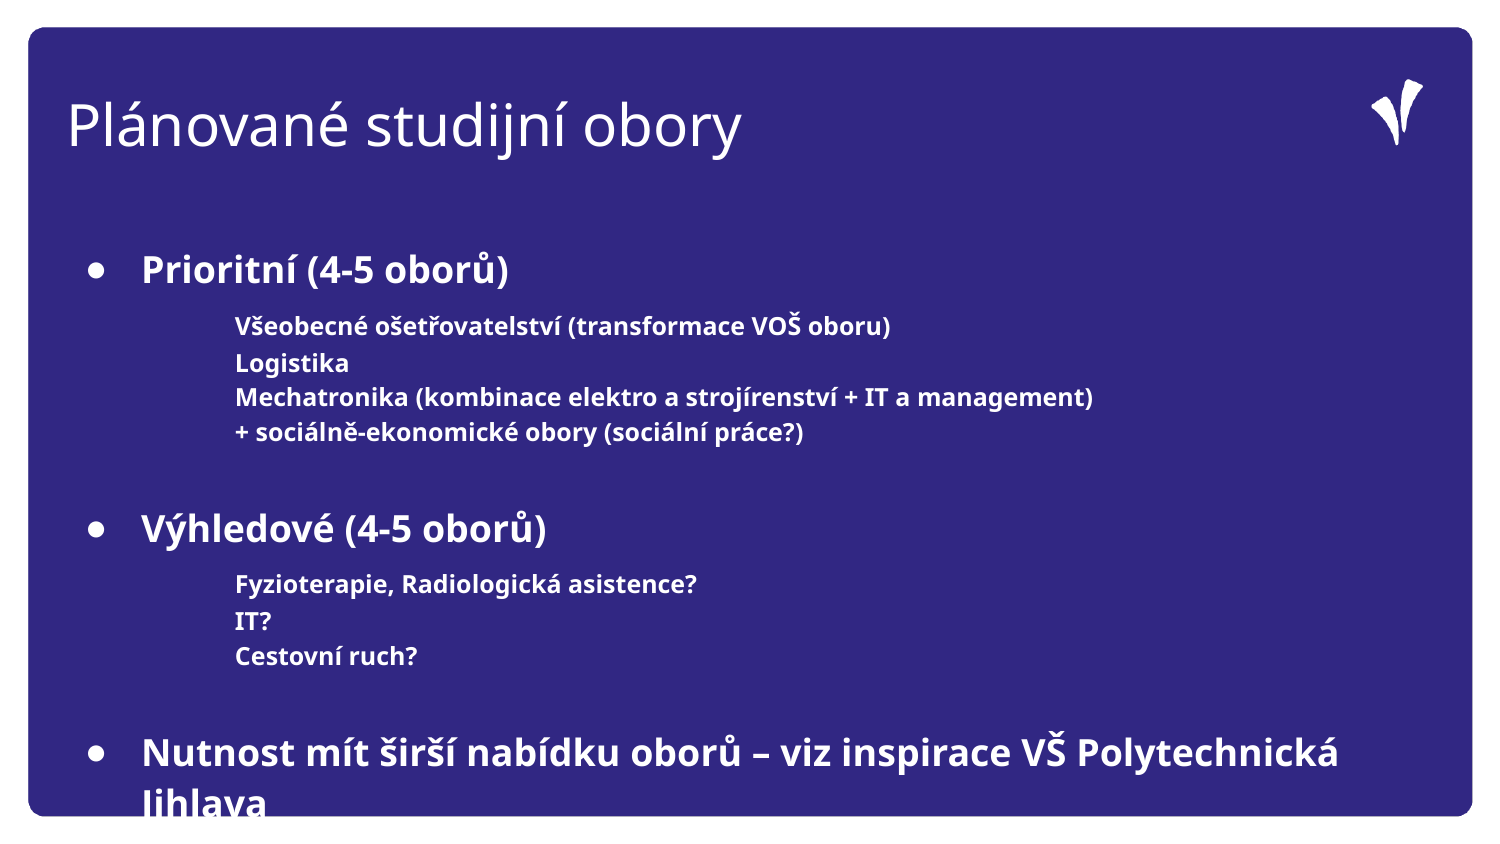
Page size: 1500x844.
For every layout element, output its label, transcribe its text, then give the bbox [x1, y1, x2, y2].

text_box Prioritní (4-5 oborů) Všeobecné ošetřovatelství (transformace VOŠ oboru) Logistika Mechatronika (kombinace elektro a strojírenství + IT a management) + sociálně-ekonomické obory (sociální práce?) Výhledové (4-5 oborů) Fyzioterapie, Radiologická asistence? IT? Cestovní ruch? Nutnost mít širší nabídku oborů – viz inspirace VŠ Polytechnická Jihlava [51, 224, 1457, 758]
picture [0, 0, 1500, 844]
text_box Plánované studijní obory [51, 72, 798, 232]
